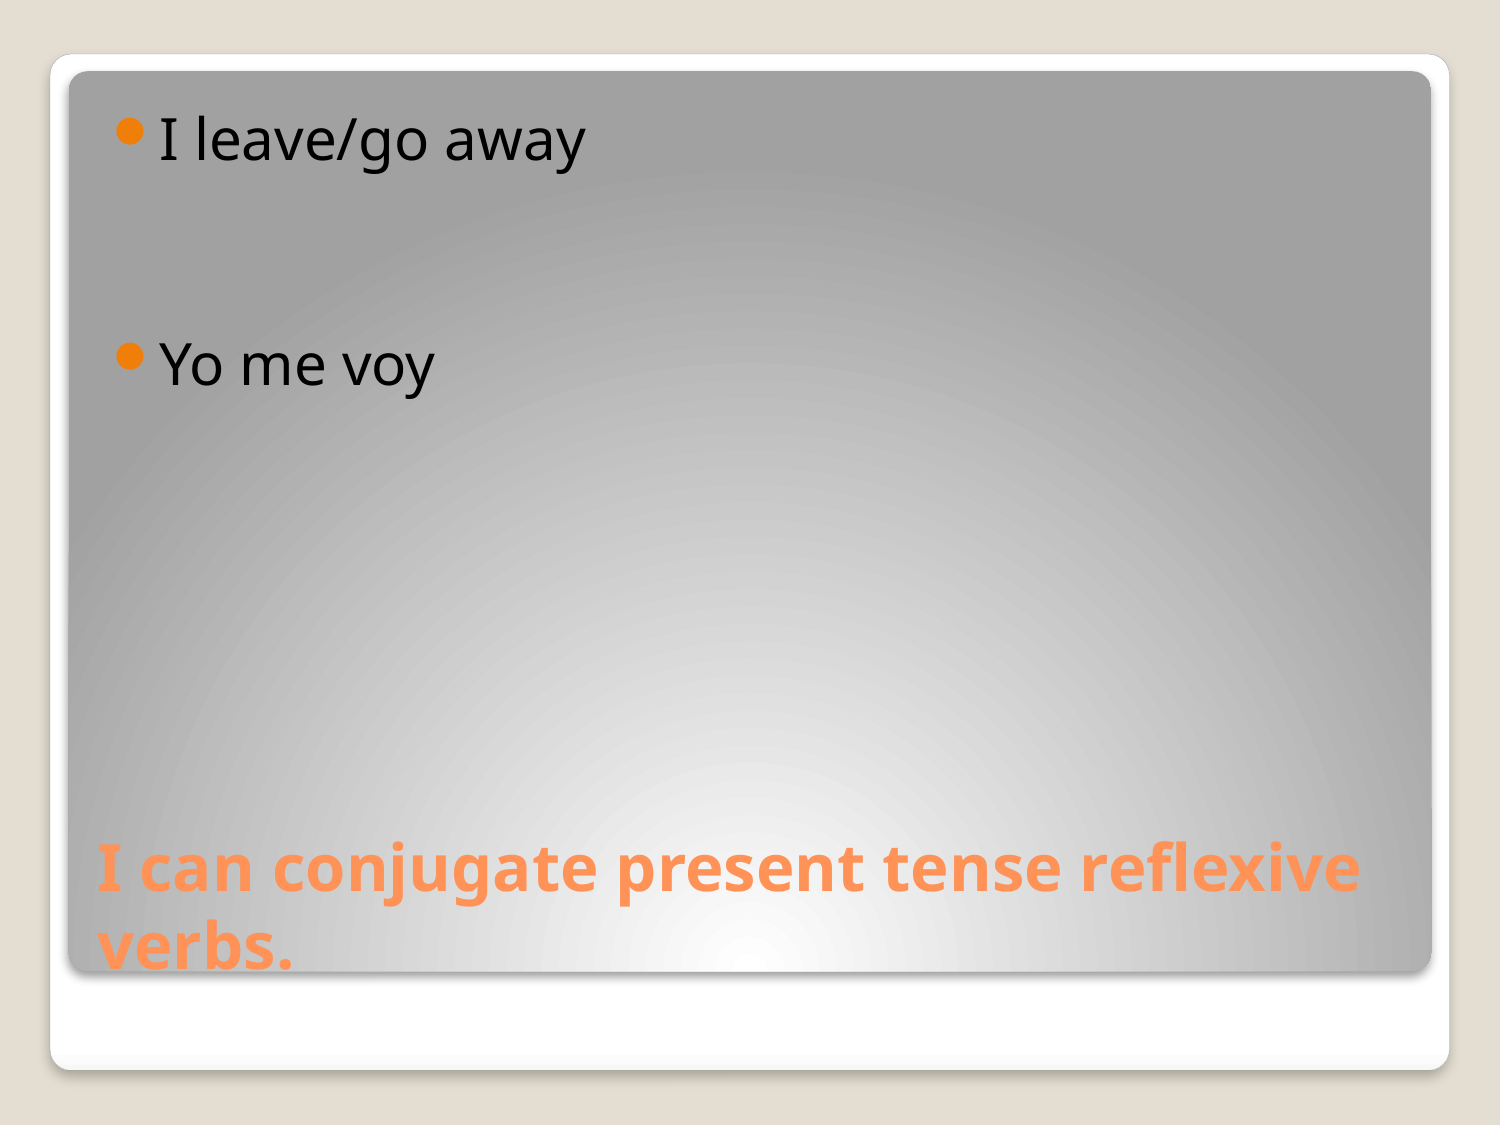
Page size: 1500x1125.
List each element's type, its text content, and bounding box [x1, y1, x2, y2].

list I leave/go away Yo me voy [82, 86, 1425, 774]
title I can conjugate present tense reflexive verbs. [82, 817, 1425, 990]
